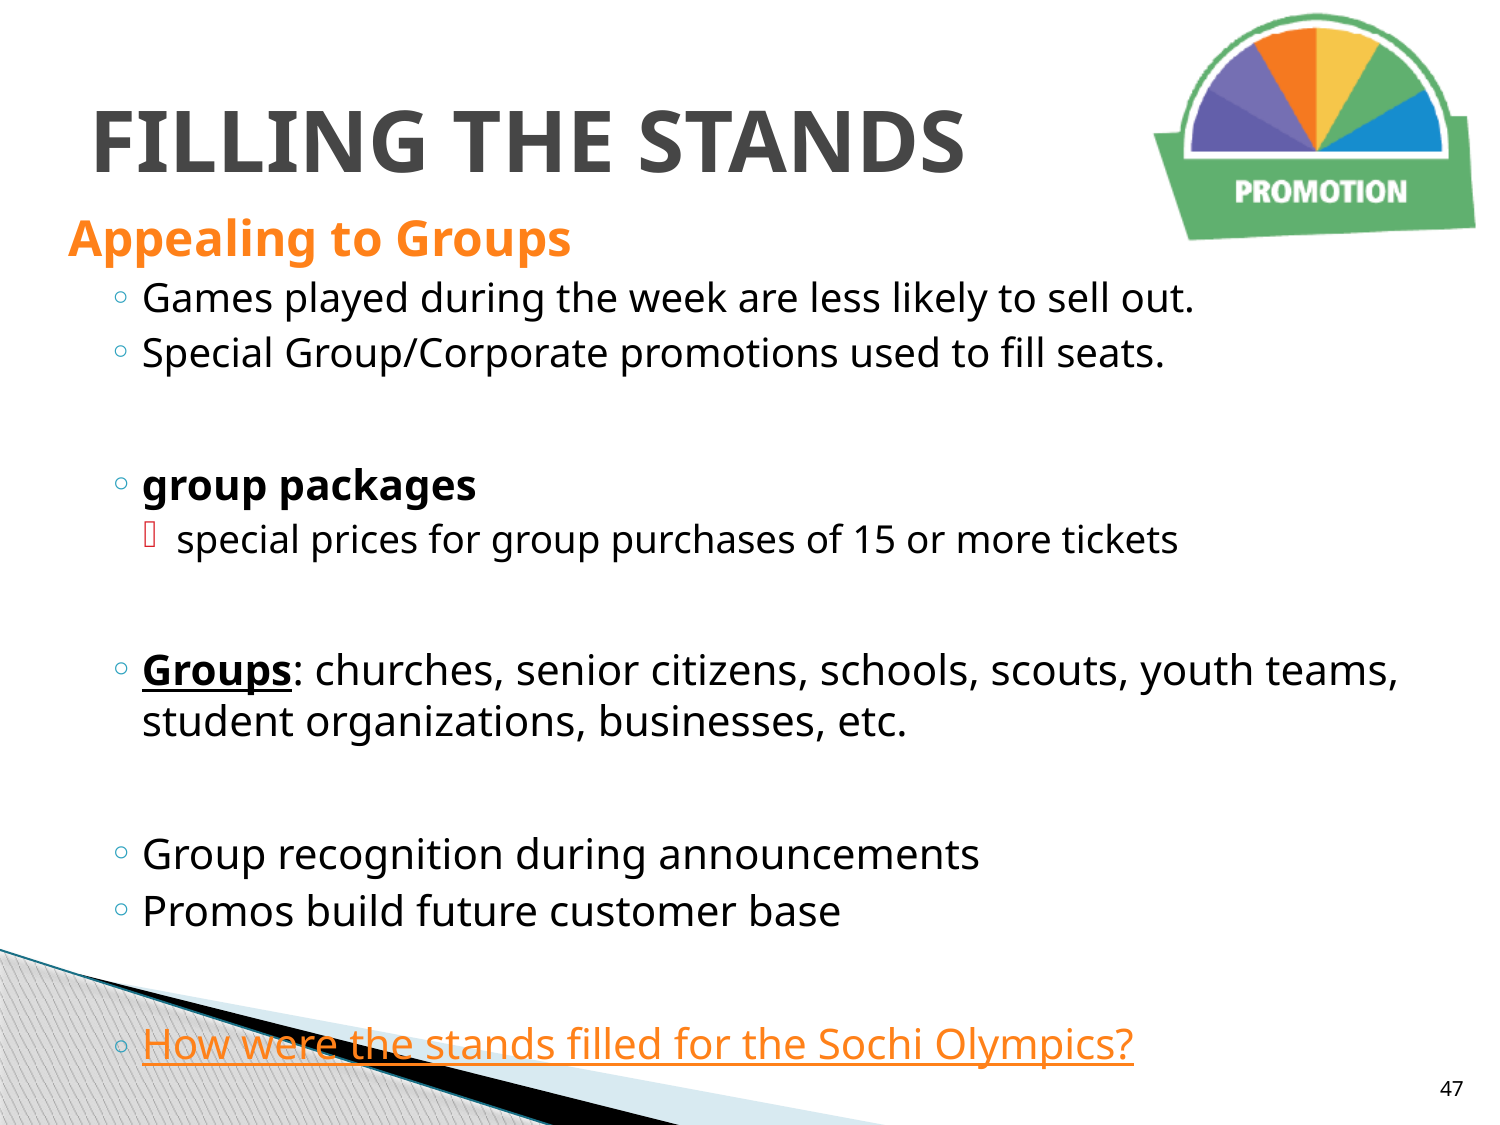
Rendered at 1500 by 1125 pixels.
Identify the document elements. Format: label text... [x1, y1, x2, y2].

picture [1137, 0, 1500, 261]
slide_number 47 [1418, 1051, 1479, 1112]
title FILLING THE STANDS [75, 45, 1131, 233]
list Appealing to Groups Games played during the week are less likely to sell out. Special Group/Corporate promotions used to fill seats. group packages special prices for group purchases of 15 or more tickets Groups: churches, senior citizens, schools, scouts, youth teams, student organizations, businesses, etc. Group recognition during announcements Promos build future customer base How were the stands filled for the Sochi Olympics? [37, 200, 1500, 1088]
